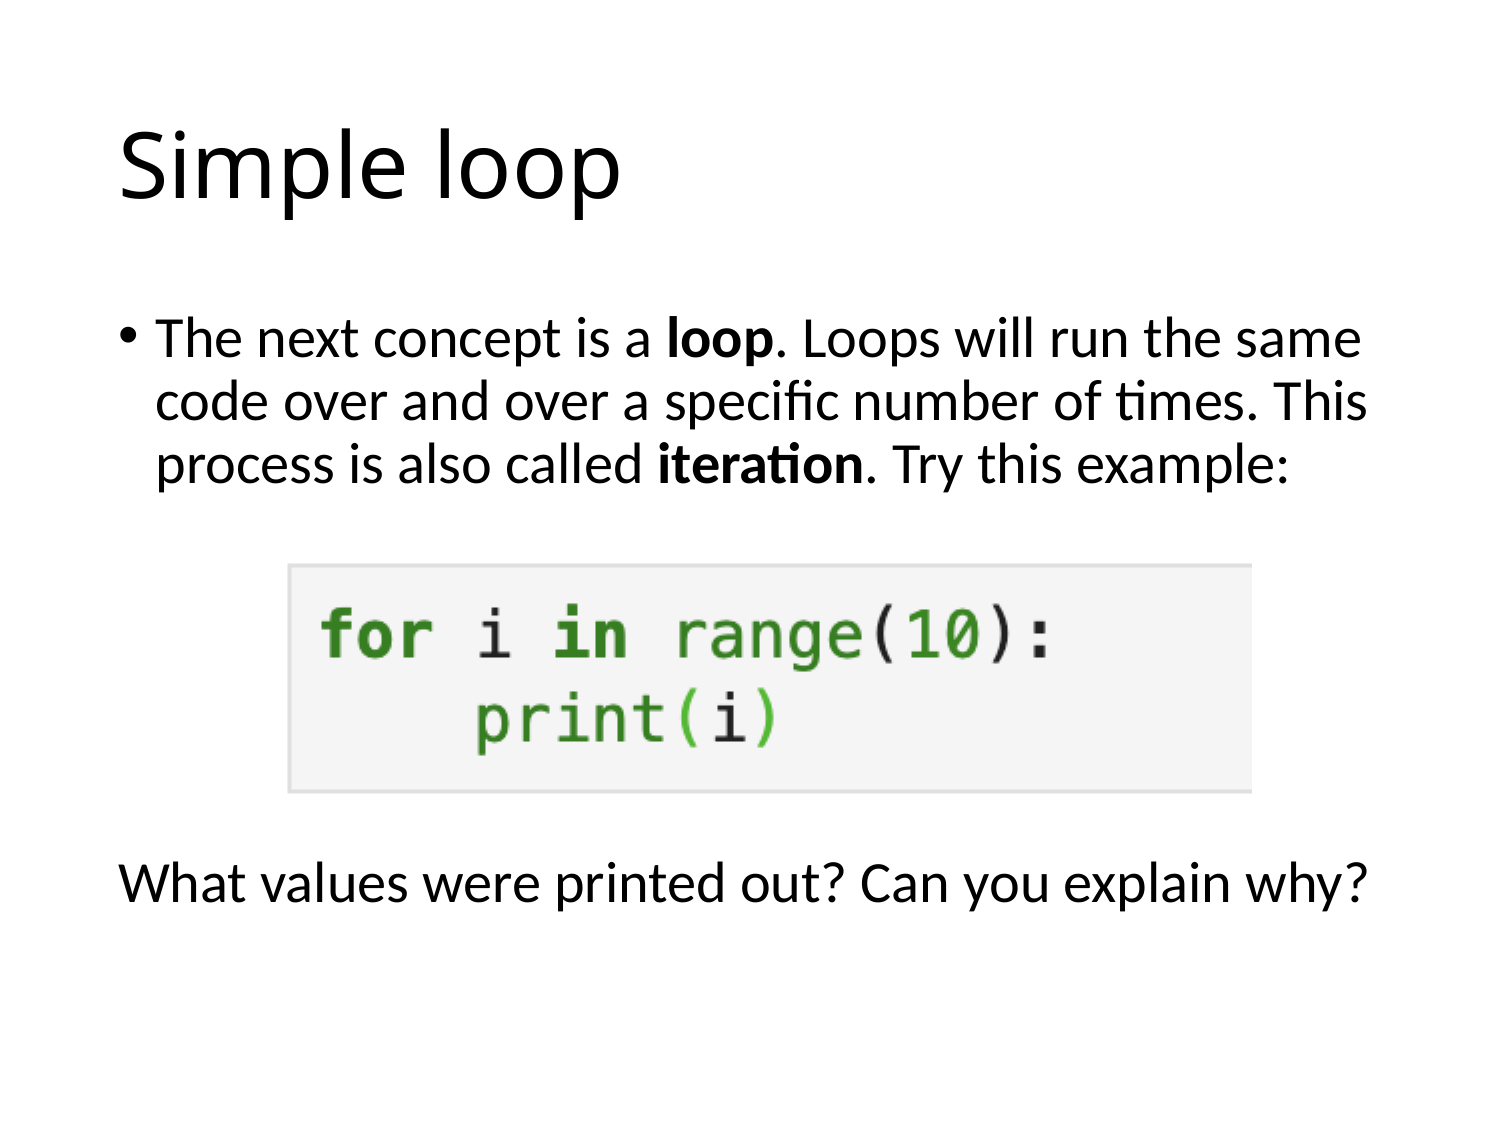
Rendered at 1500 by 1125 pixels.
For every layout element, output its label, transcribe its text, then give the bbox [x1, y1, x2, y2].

picture [248, 538, 1252, 822]
title Simple loop [103, 59, 1397, 278]
list The next concept is a loop. Loops will run the same code over and over a specific number of times. This process is also called iteration. Try this example: What values were printed out? Can you explain why? [103, 299, 1397, 1014]
